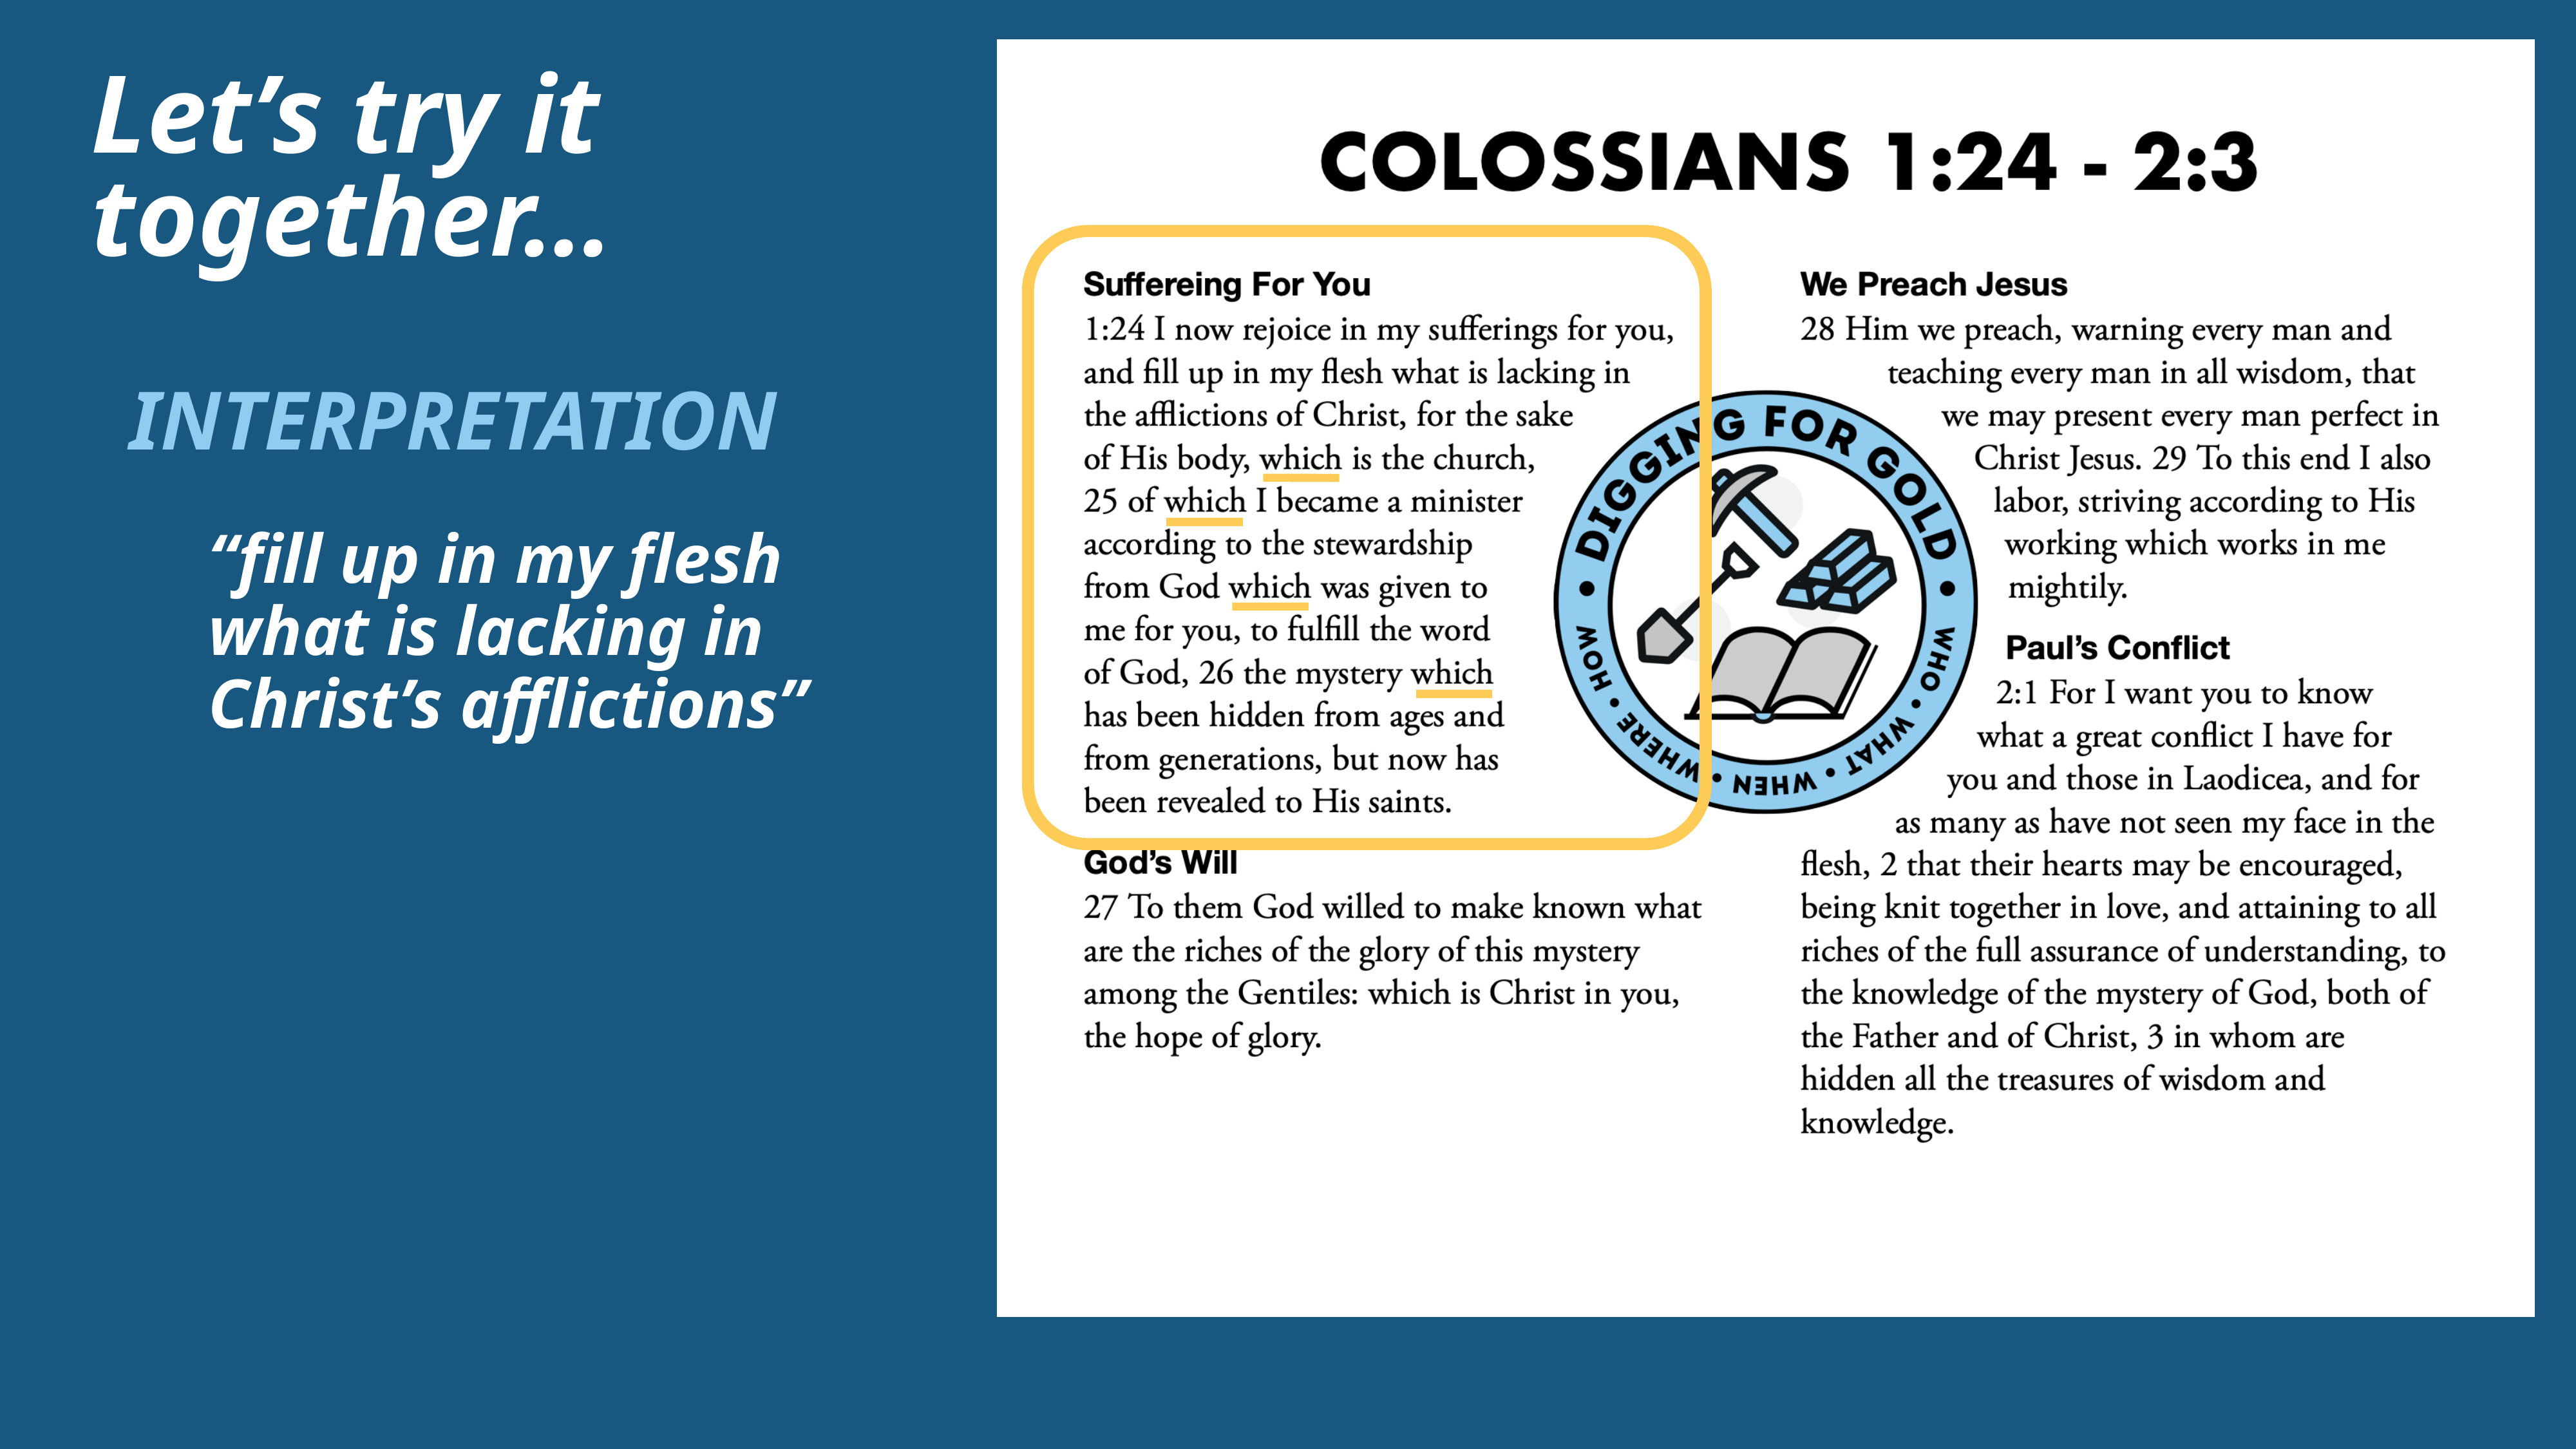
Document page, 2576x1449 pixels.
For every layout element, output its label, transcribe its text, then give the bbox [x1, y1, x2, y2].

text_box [1166, 477, 1493, 694]
picture [997, 39, 2535, 1317]
text_box Let’s try it together… [86, 65, 715, 282]
text_box “fill up in my flesh what is lacking in Christ’s afflictions” [203, 519, 912, 748]
text_box INTERPRETATION [124, 382, 925, 471]
